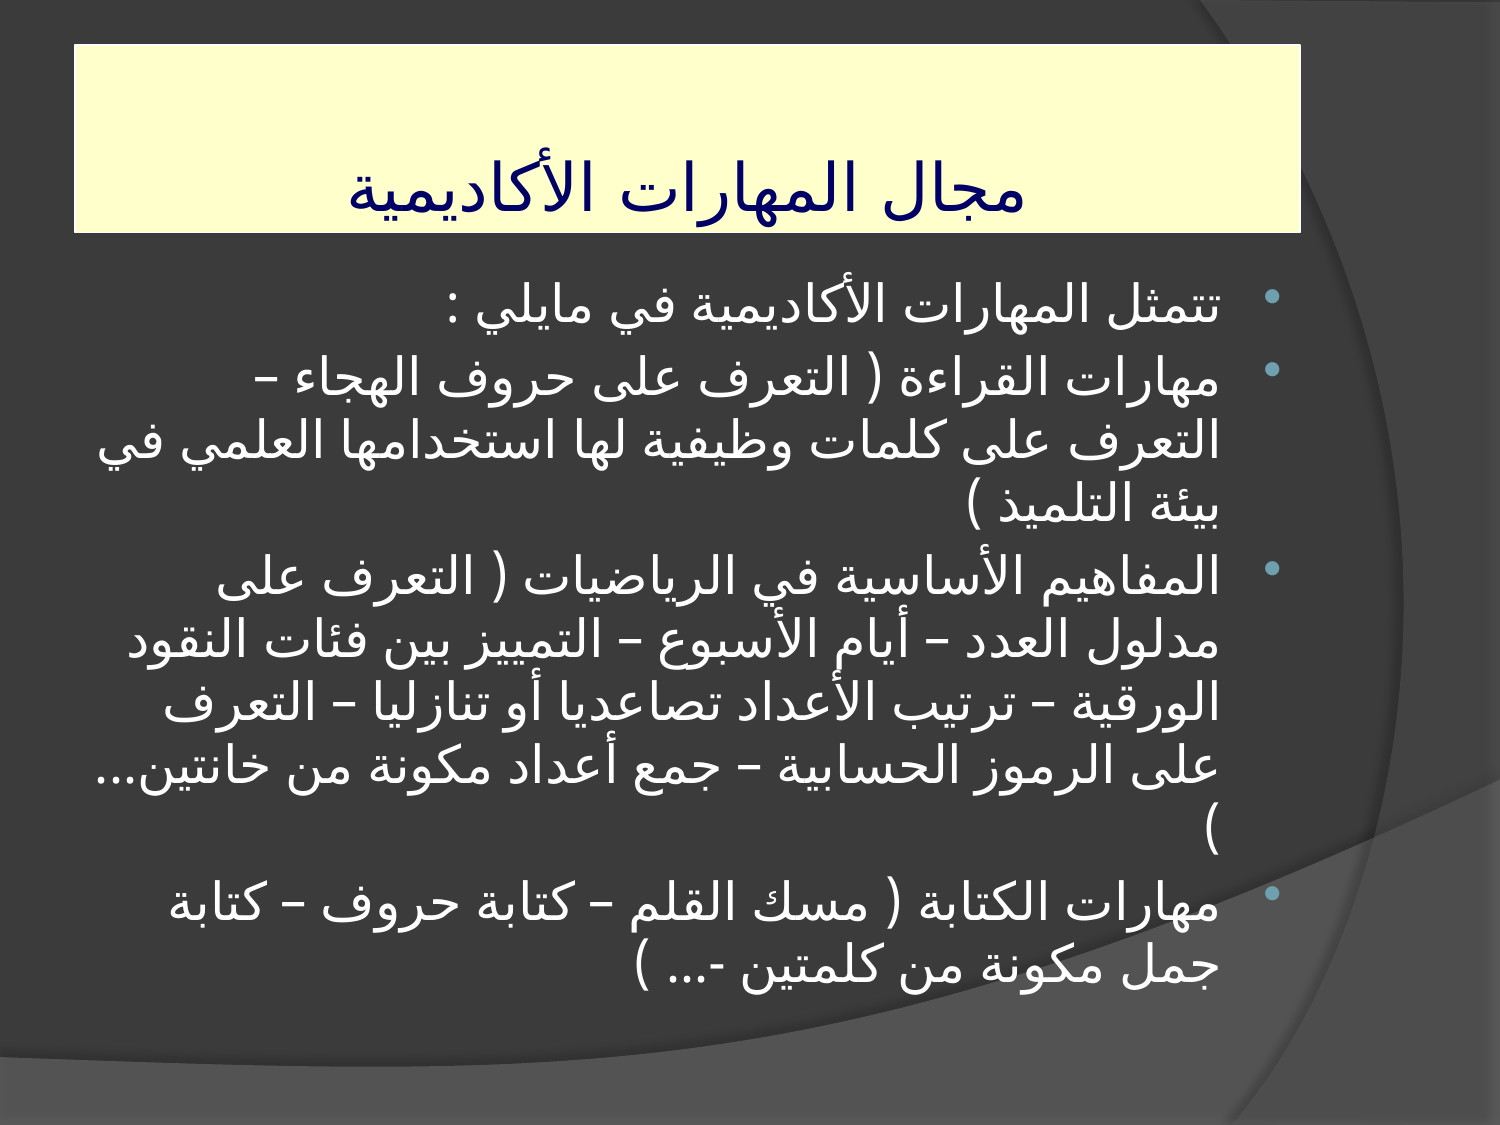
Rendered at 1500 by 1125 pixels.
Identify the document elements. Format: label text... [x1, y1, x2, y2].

list تتمثل المهارات الأكاديمية في مايلي : مهارات القراءة ( التعرف على حروف الهجاء – التعرف على كلمات وظيفية لها استخدامها العلمي في بيئة التلميذ ) المفاهيم الأساسية في الرياضيات ( التعرف على مدلول العدد – أيام الأسبوع – التمييز بين فئات النقود الورقية – ترتيب الأعداد تصاعديا أو تنازليا – التعرف على الرموز الحسابية – جمع أعداد مكونة من خانتين... ) مهارات الكتابة ( مسك القلم – كتابة حروف – كتابة جمل مكونة من كلمتين -... ) [75, 262, 1300, 1005]
title مجال المهارات الأكاديمية [75, 45, 1300, 233]
